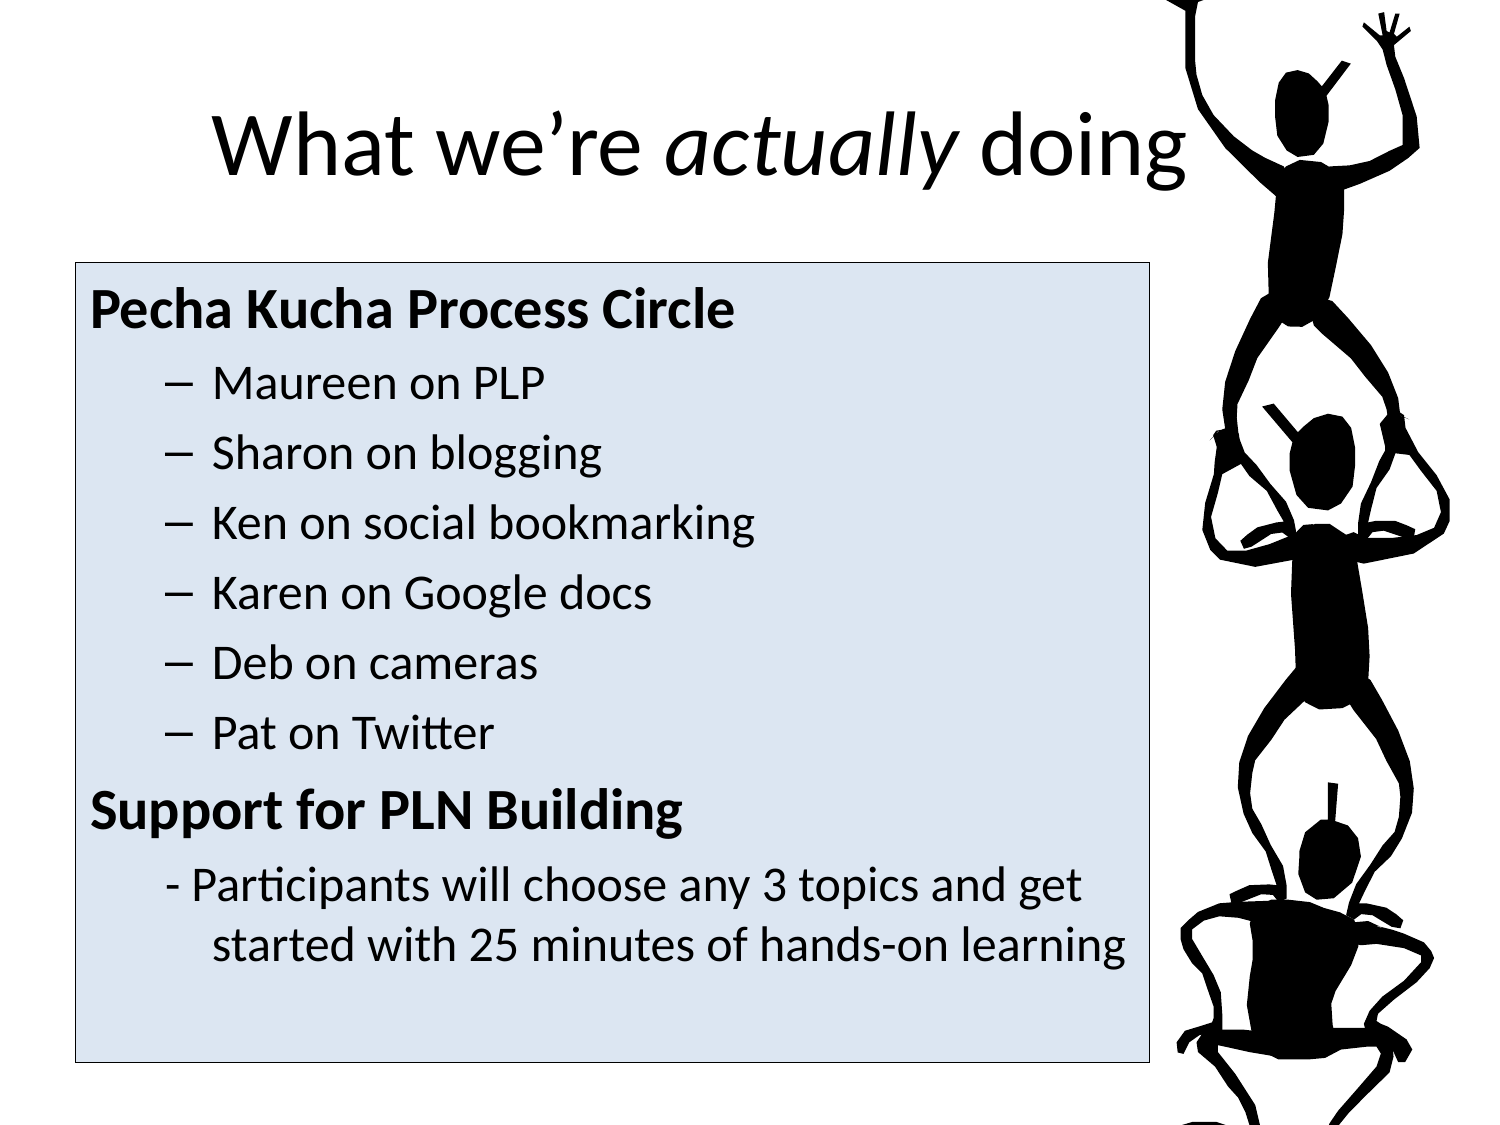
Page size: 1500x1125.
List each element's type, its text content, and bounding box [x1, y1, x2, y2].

title What we’re actually doing [75, 45, 1157, 233]
picture [1162, 0, 1451, 1125]
list Pecha Kucha Process Circle Maureen on PLP Sharon on blogging Ken on social bookmarking Karen on Google docs Deb on cameras Pat on Twitter Support for PLN Building - Participants will choose any 3 topics and get started with 25 minutes of hands-on learning [75, 262, 1150, 1063]
